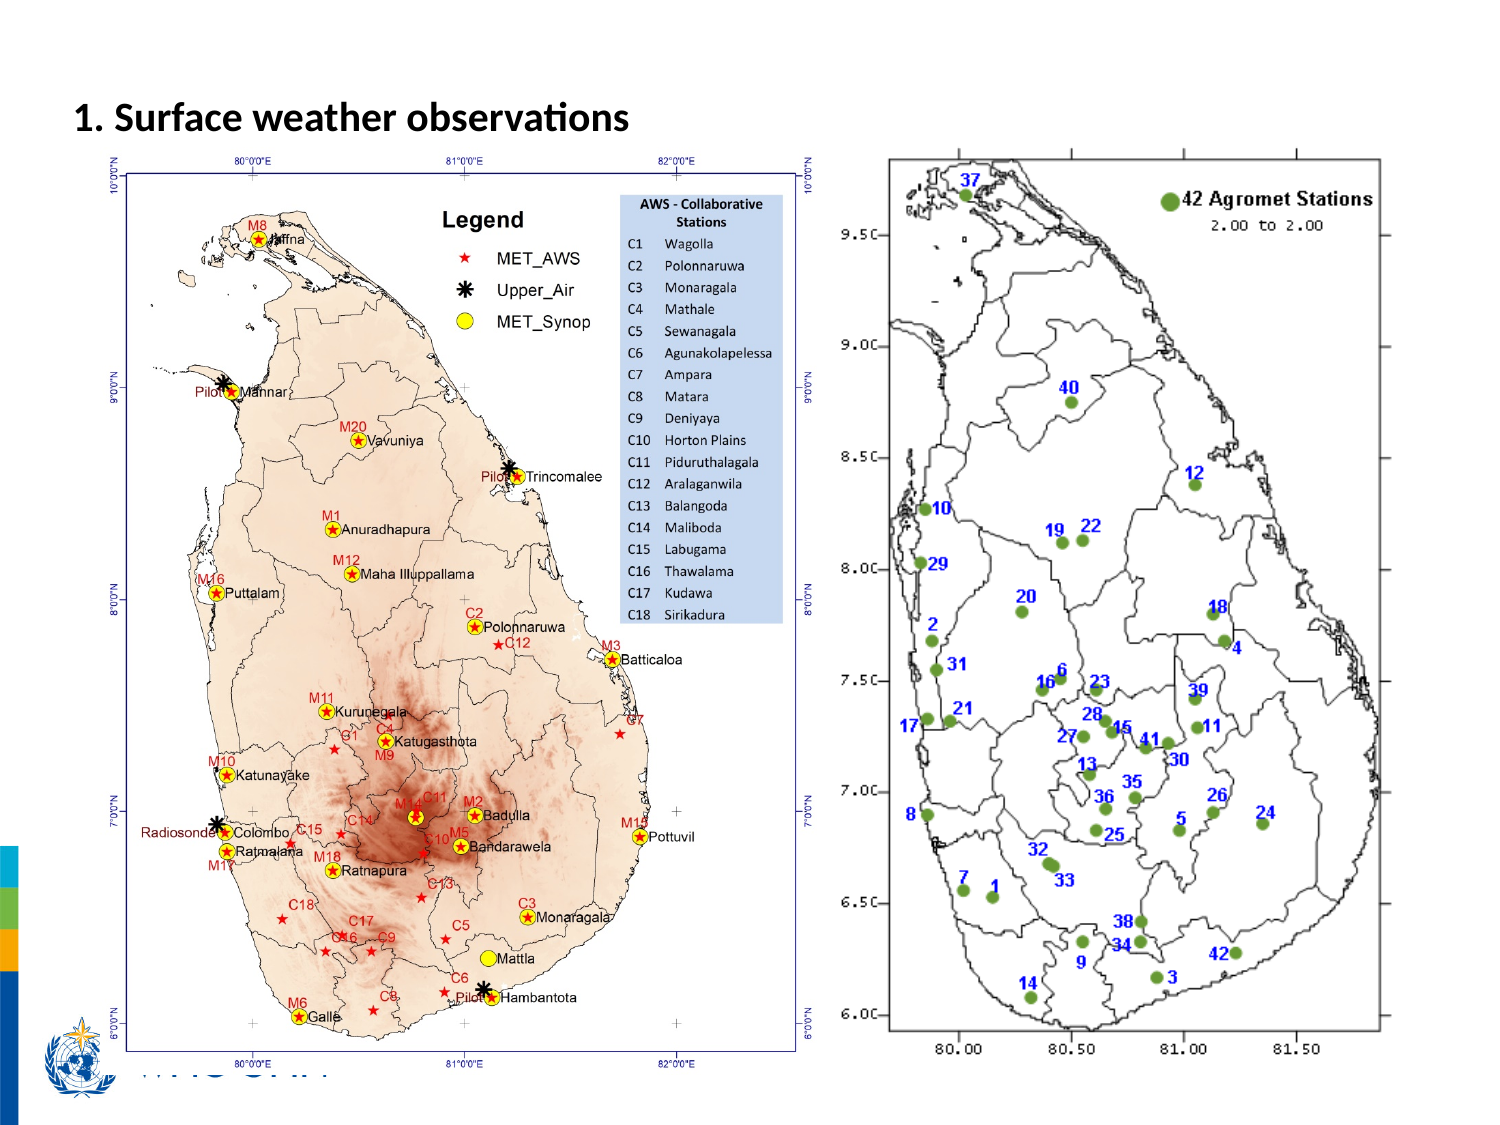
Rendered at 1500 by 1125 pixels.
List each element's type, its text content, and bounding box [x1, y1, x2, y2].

picture [839, 97, 1425, 1075]
picture [0, 147, 817, 1125]
text_box 1. Surface weather observations [57, 82, 1100, 148]
